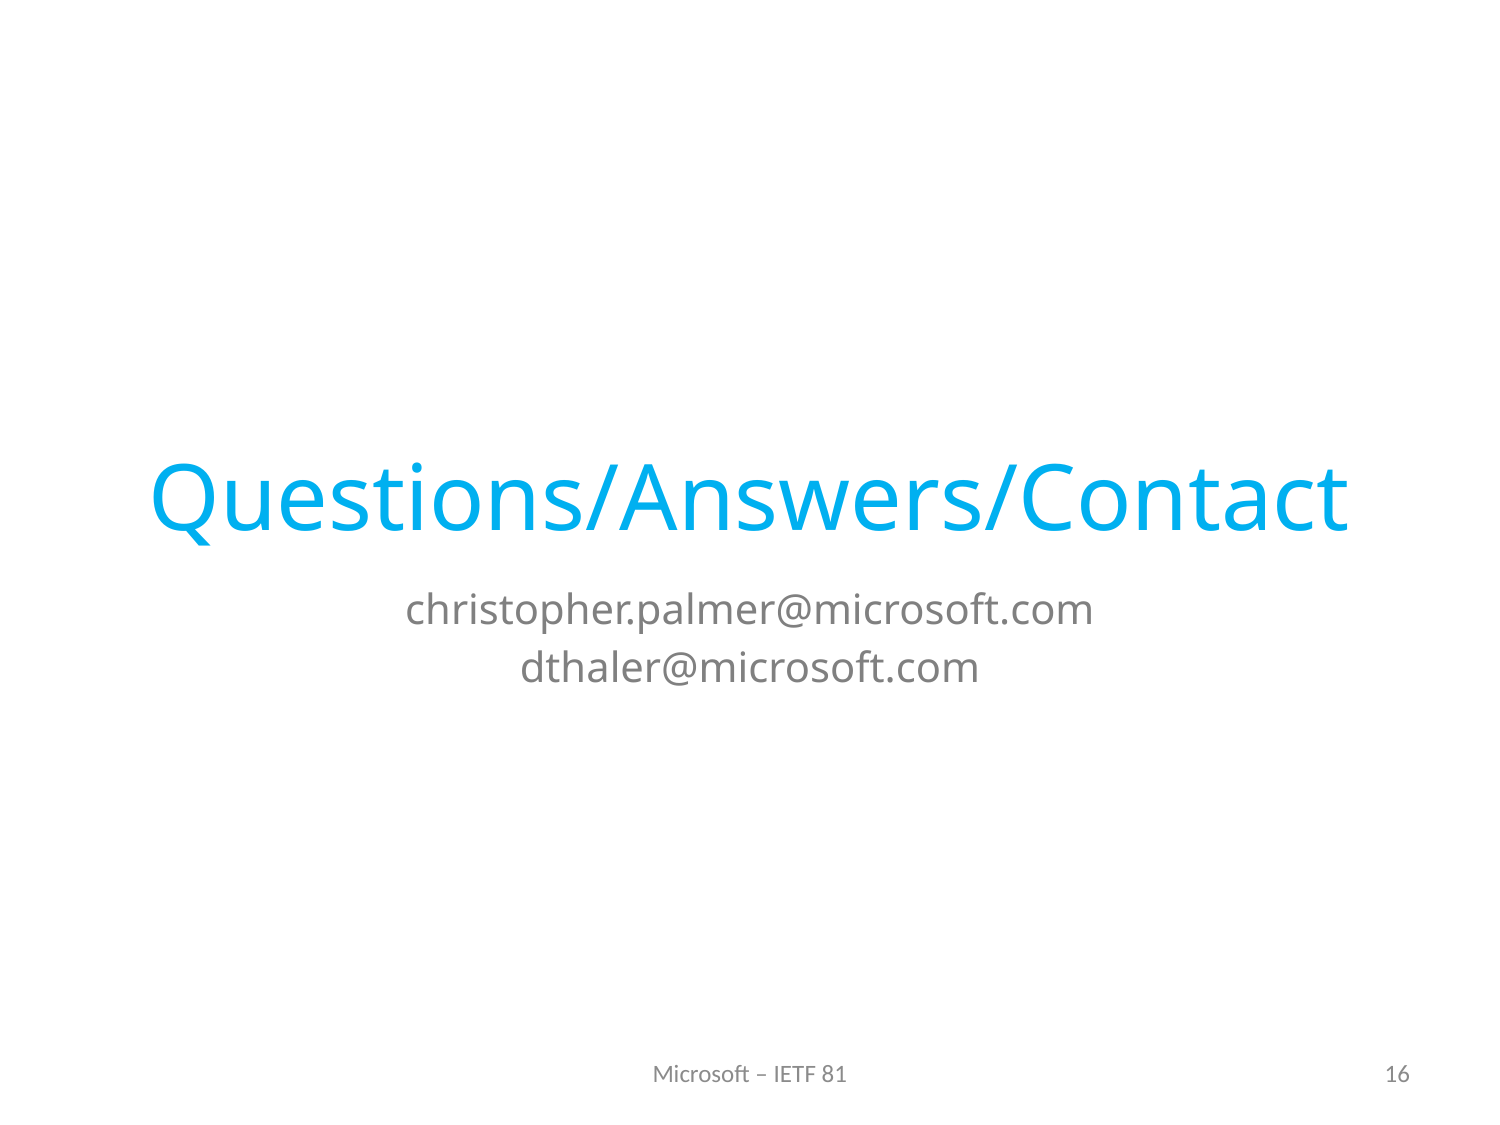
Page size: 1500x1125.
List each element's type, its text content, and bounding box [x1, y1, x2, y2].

title Questions/Answers/Contact [75, 399, 1425, 575]
list christopher.palmer@microsoft.com dthaler@microsoft.com [75, 575, 1425, 813]
slide_number 16 [1074, 1042, 1425, 1103]
footer Microsoft – IETF 81 [512, 1042, 988, 1103]
